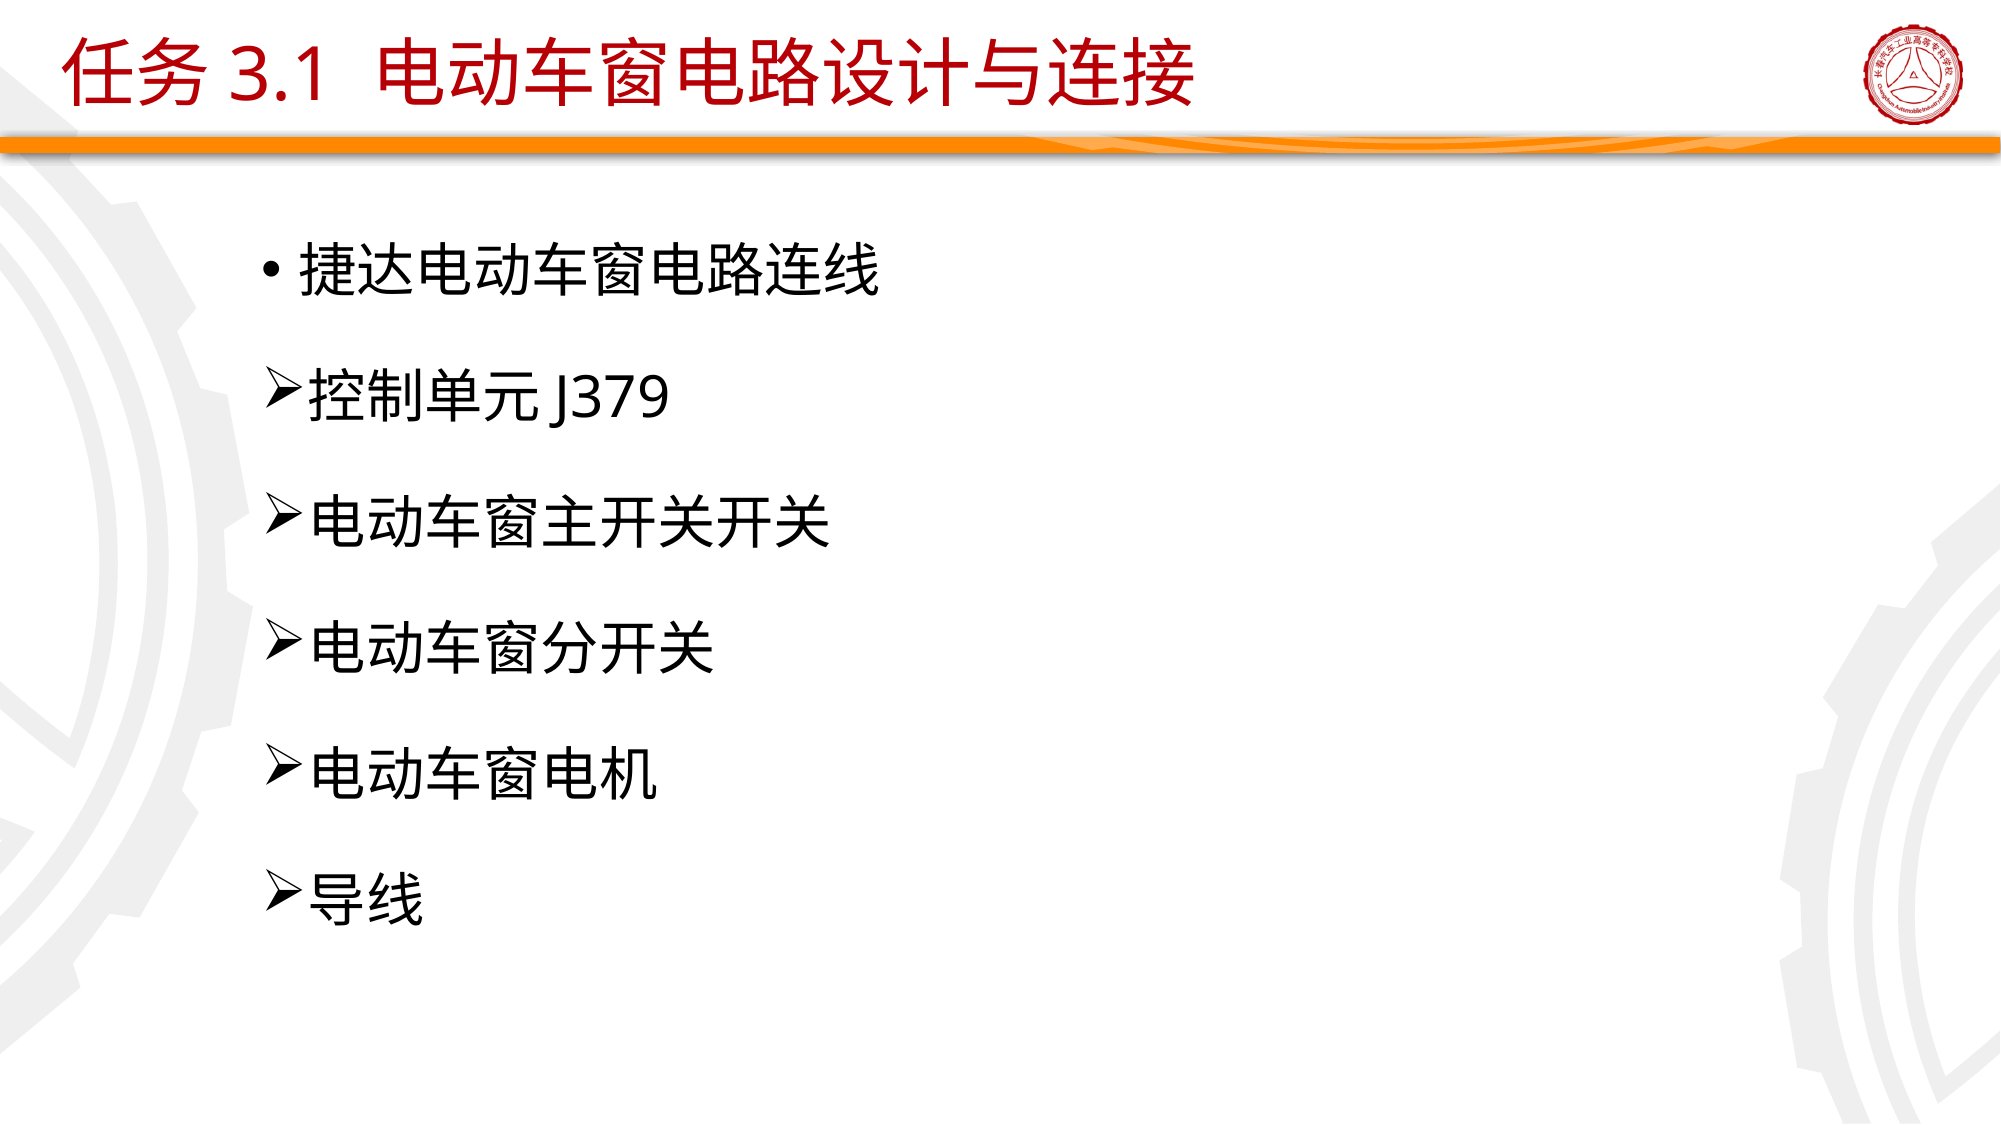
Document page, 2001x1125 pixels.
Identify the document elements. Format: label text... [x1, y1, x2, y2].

list 捷达电动车窗电路连线 控制单元J379 电动车窗主开关开关 电动车窗分开关 电动车窗电机 导线 [246, 233, 1754, 965]
picture [1863, 24, 1963, 125]
title 任务3.1 电动车窗电路设计与连接 [45, 28, 1554, 128]
